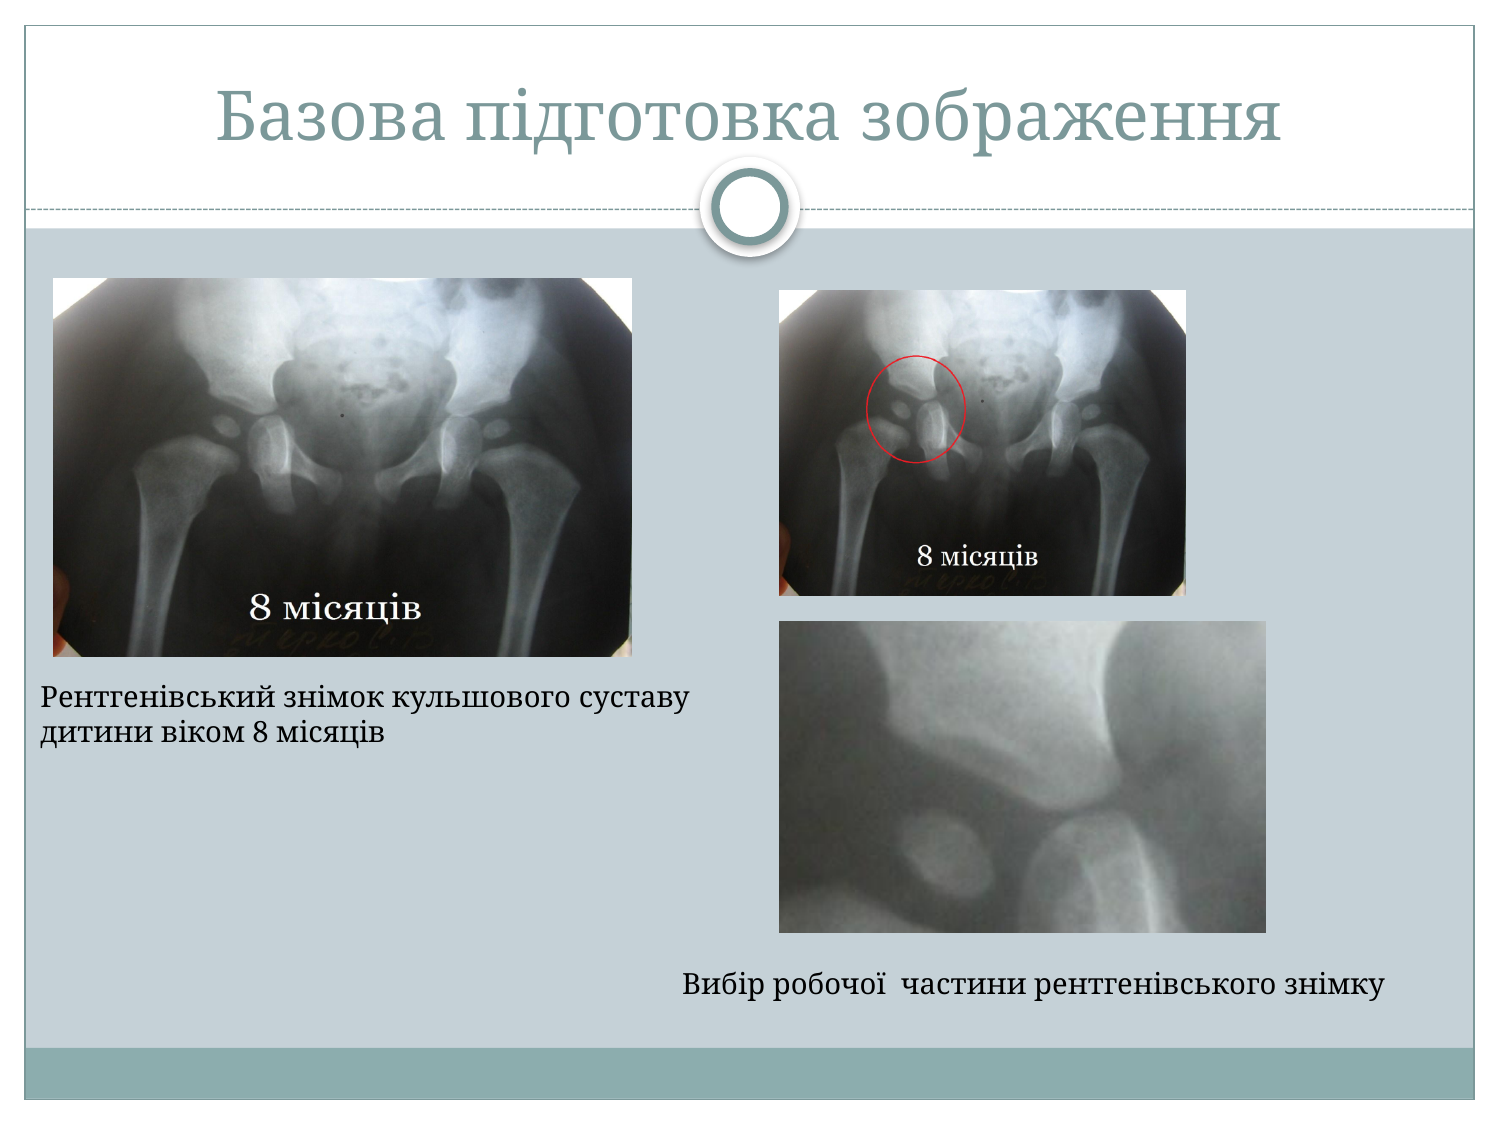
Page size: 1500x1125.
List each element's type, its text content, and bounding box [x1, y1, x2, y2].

text_box Вибір робочої частини рентгенівського знімку [667, 957, 1418, 1008]
title Базова підготовка зображення [49, 75, 1450, 162]
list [52, 278, 633, 658]
picture [779, 621, 1266, 933]
text_box Рентгенівський знімок кульшового суставу дитини віком 8 місяців [25, 670, 772, 756]
picture [779, 290, 1186, 596]
text_box [0, 0, 1500, 75]
